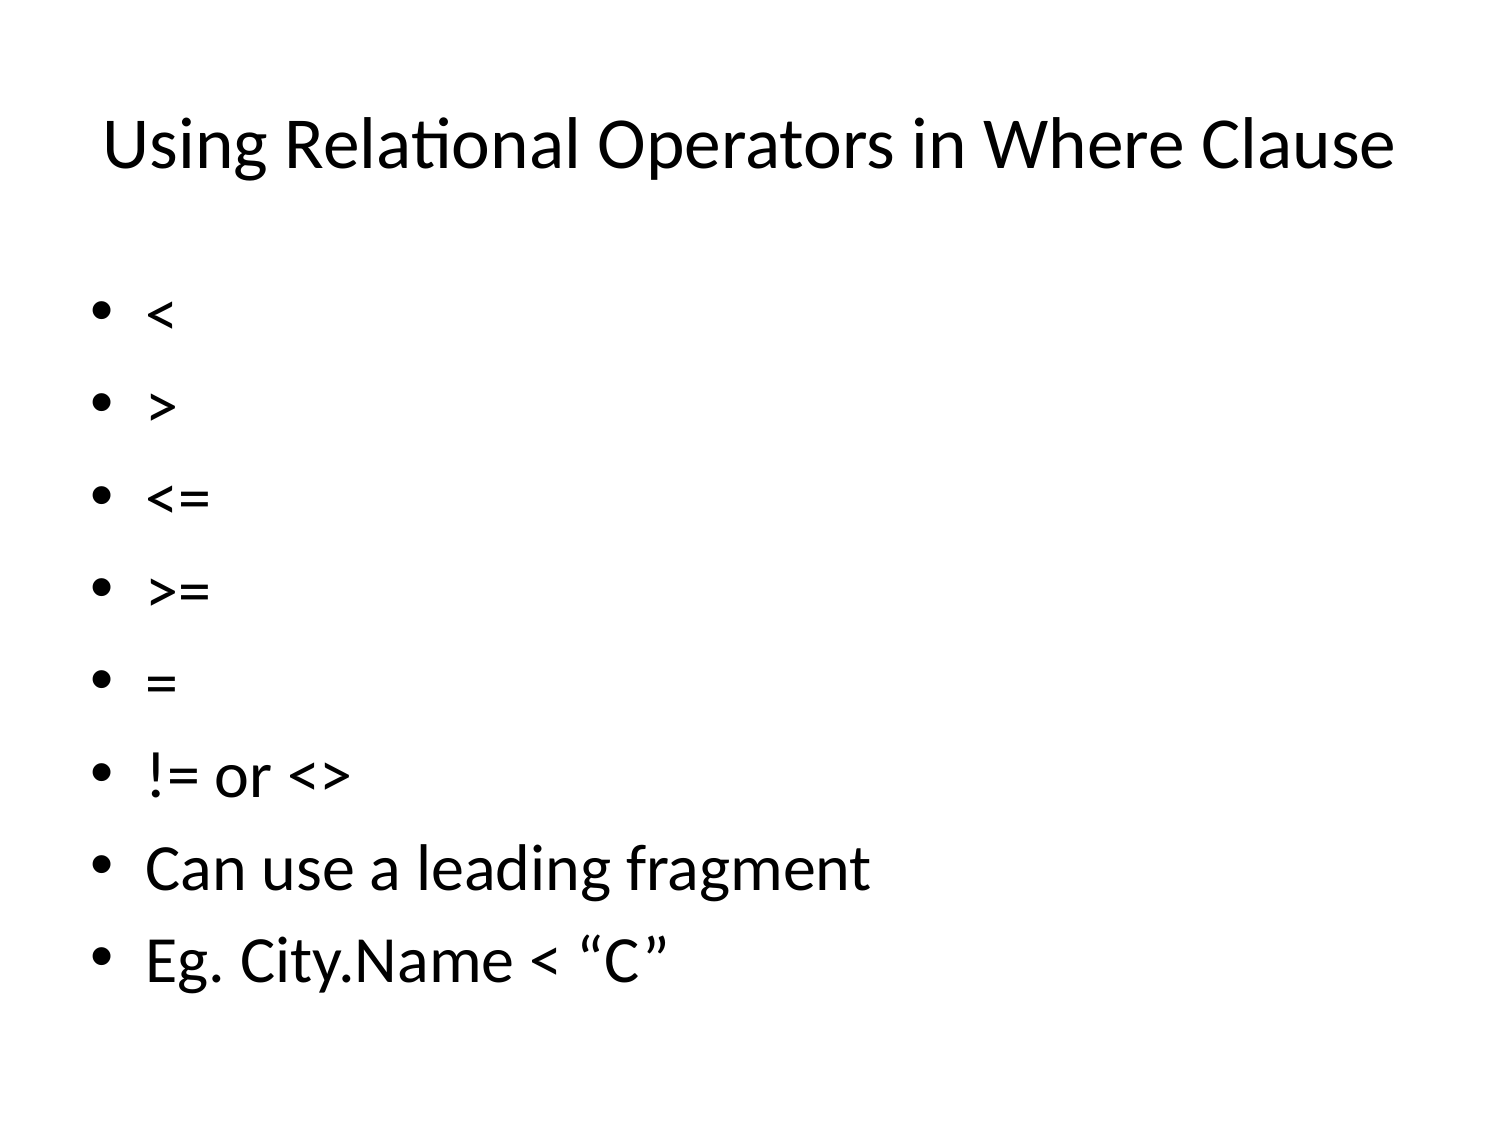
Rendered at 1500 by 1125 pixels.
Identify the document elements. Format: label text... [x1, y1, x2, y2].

title Using Relational Operators in Where Clause [75, 45, 1425, 233]
list < > <= >= = != or <> Can use a leading fragment Eg. City.Name < “C” [75, 262, 1425, 1005]
